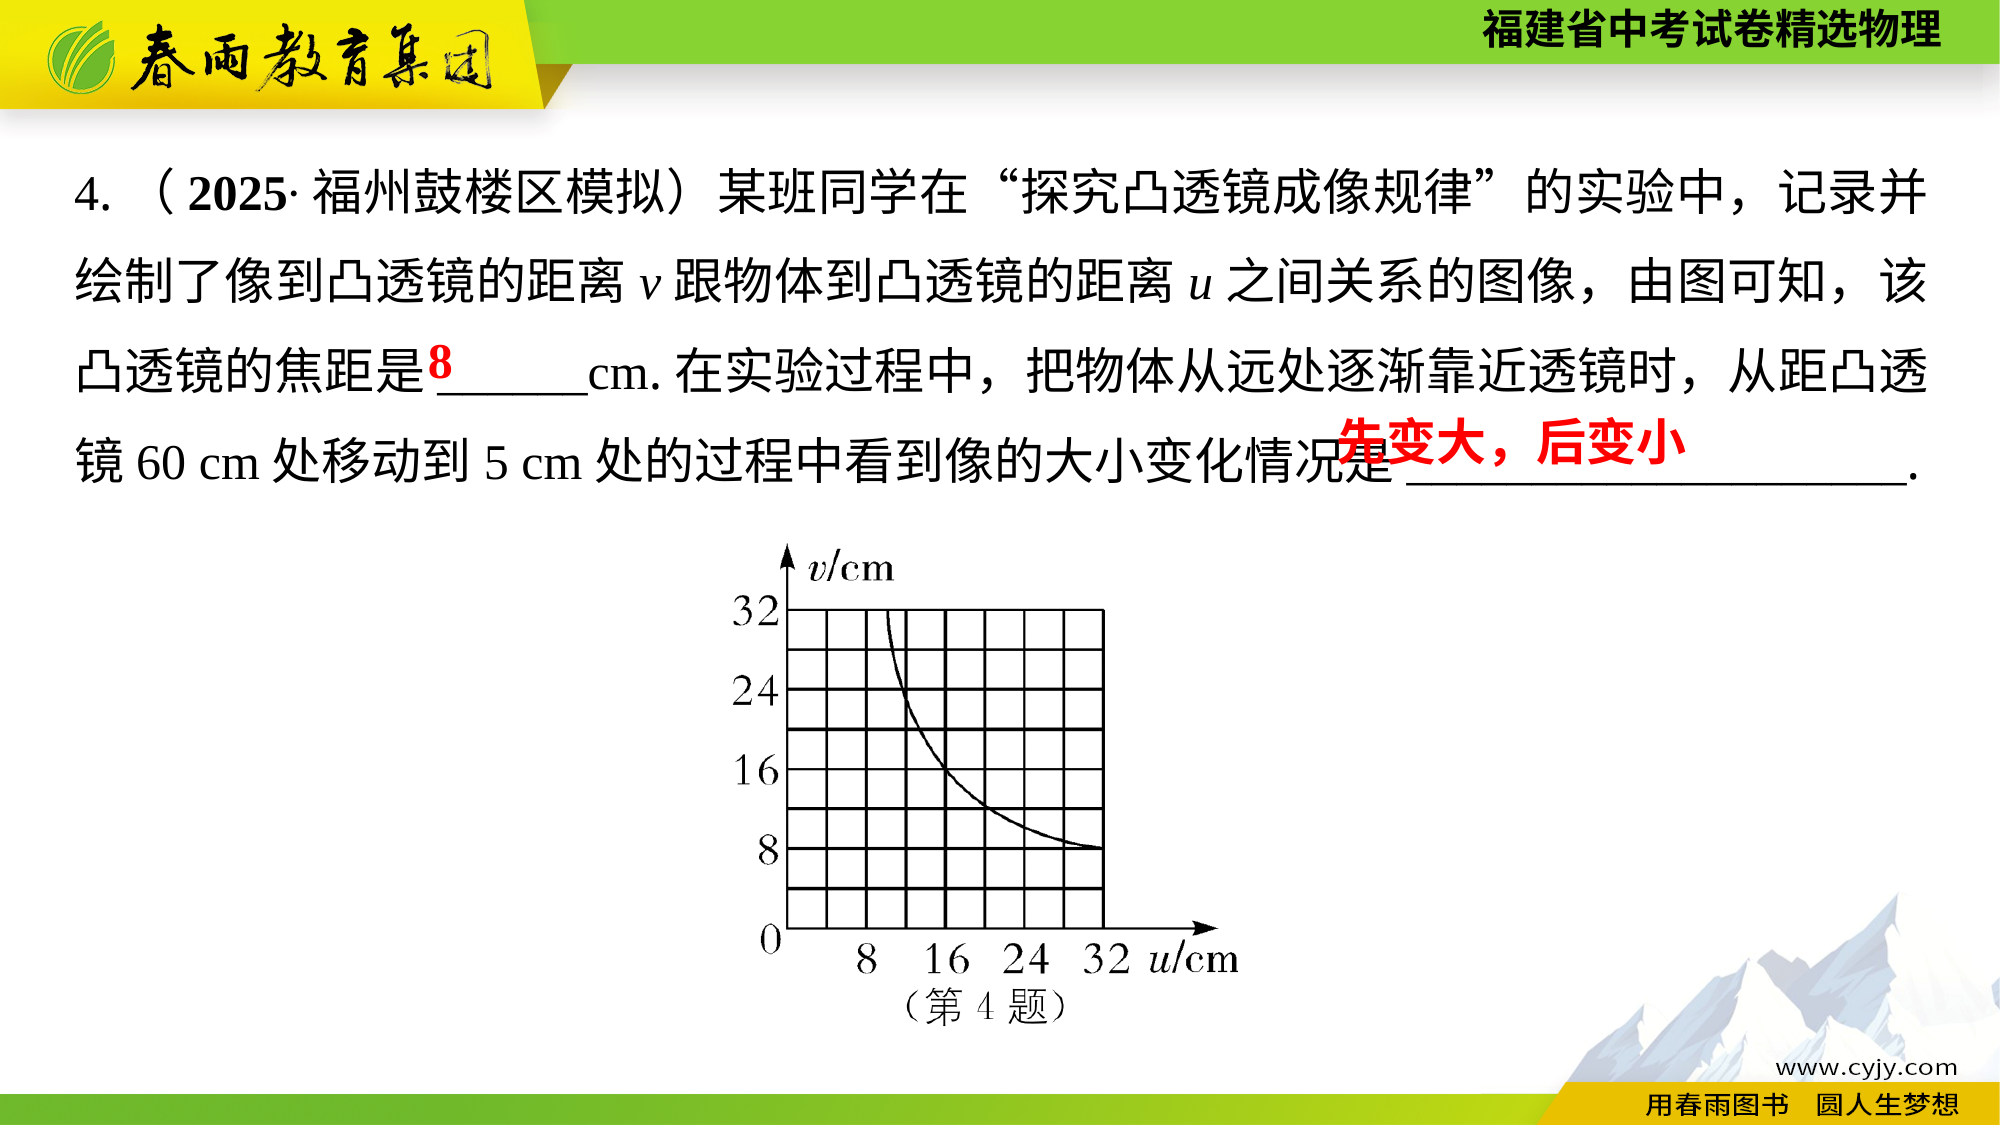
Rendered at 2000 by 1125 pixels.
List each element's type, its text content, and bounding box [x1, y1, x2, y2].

list 4.（2025∙福州鼓楼区模拟）某班同学在“探究凸透镜成像规律”的实验中，记录并绘制了像到凸透镜的距离v跟物体到凸透镜的距离u之间关系的图像，由图可知，该凸透镜的焦距是______cm.在实验过程中，把物体从远处逐渐靠近透镜时，从距凸透镜60 cm处移动到5 cm处的过程中看到像的大小变化情况是____________________. [59, 122, 1944, 502]
picture [0, 0, 2000, 1125]
text_box 8 [413, 321, 468, 397]
text_box 先变大，后变小 [1321, 403, 1752, 479]
